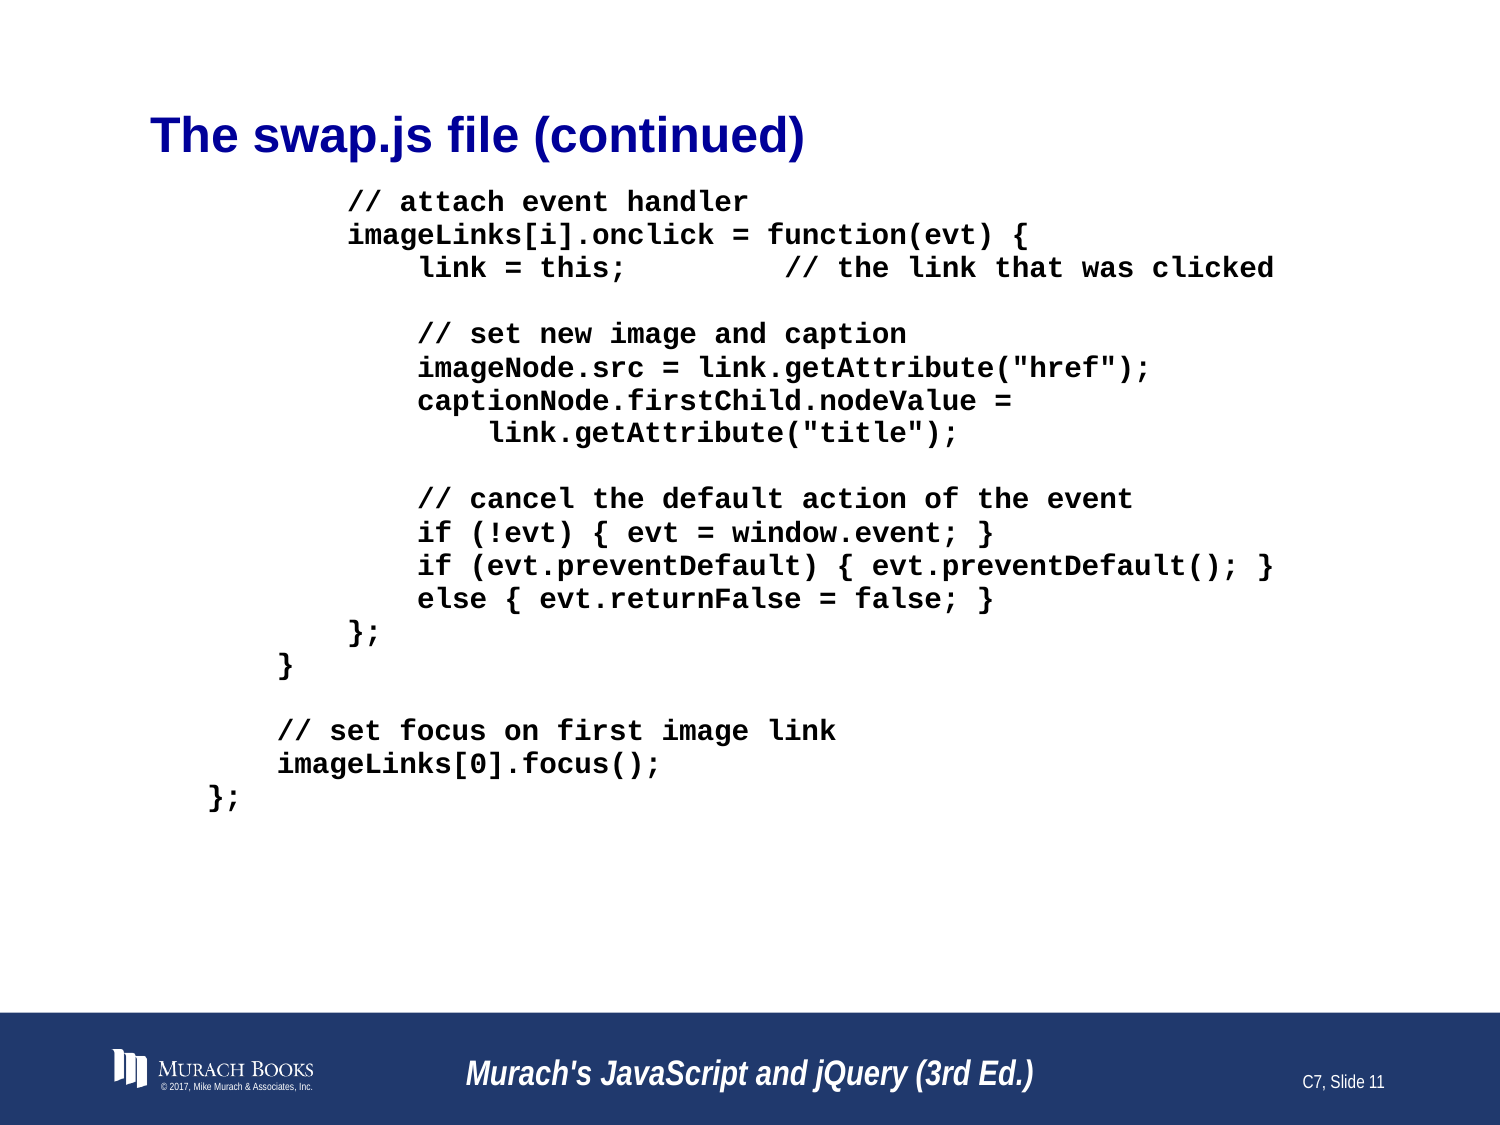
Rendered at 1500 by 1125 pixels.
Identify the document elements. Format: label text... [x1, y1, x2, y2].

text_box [149, 187, 1350, 854]
slide_number C7, Slide 11 [1087, 1025, 1400, 1100]
footer © 2017, Mike Murach & Associates, Inc. [12, 1025, 463, 1100]
title The swap.js file (continued) [150, 102, 1350, 164]
slide_number Murach's JavaScript and jQuery (3rd Ed.) [463, 1025, 1050, 1100]
